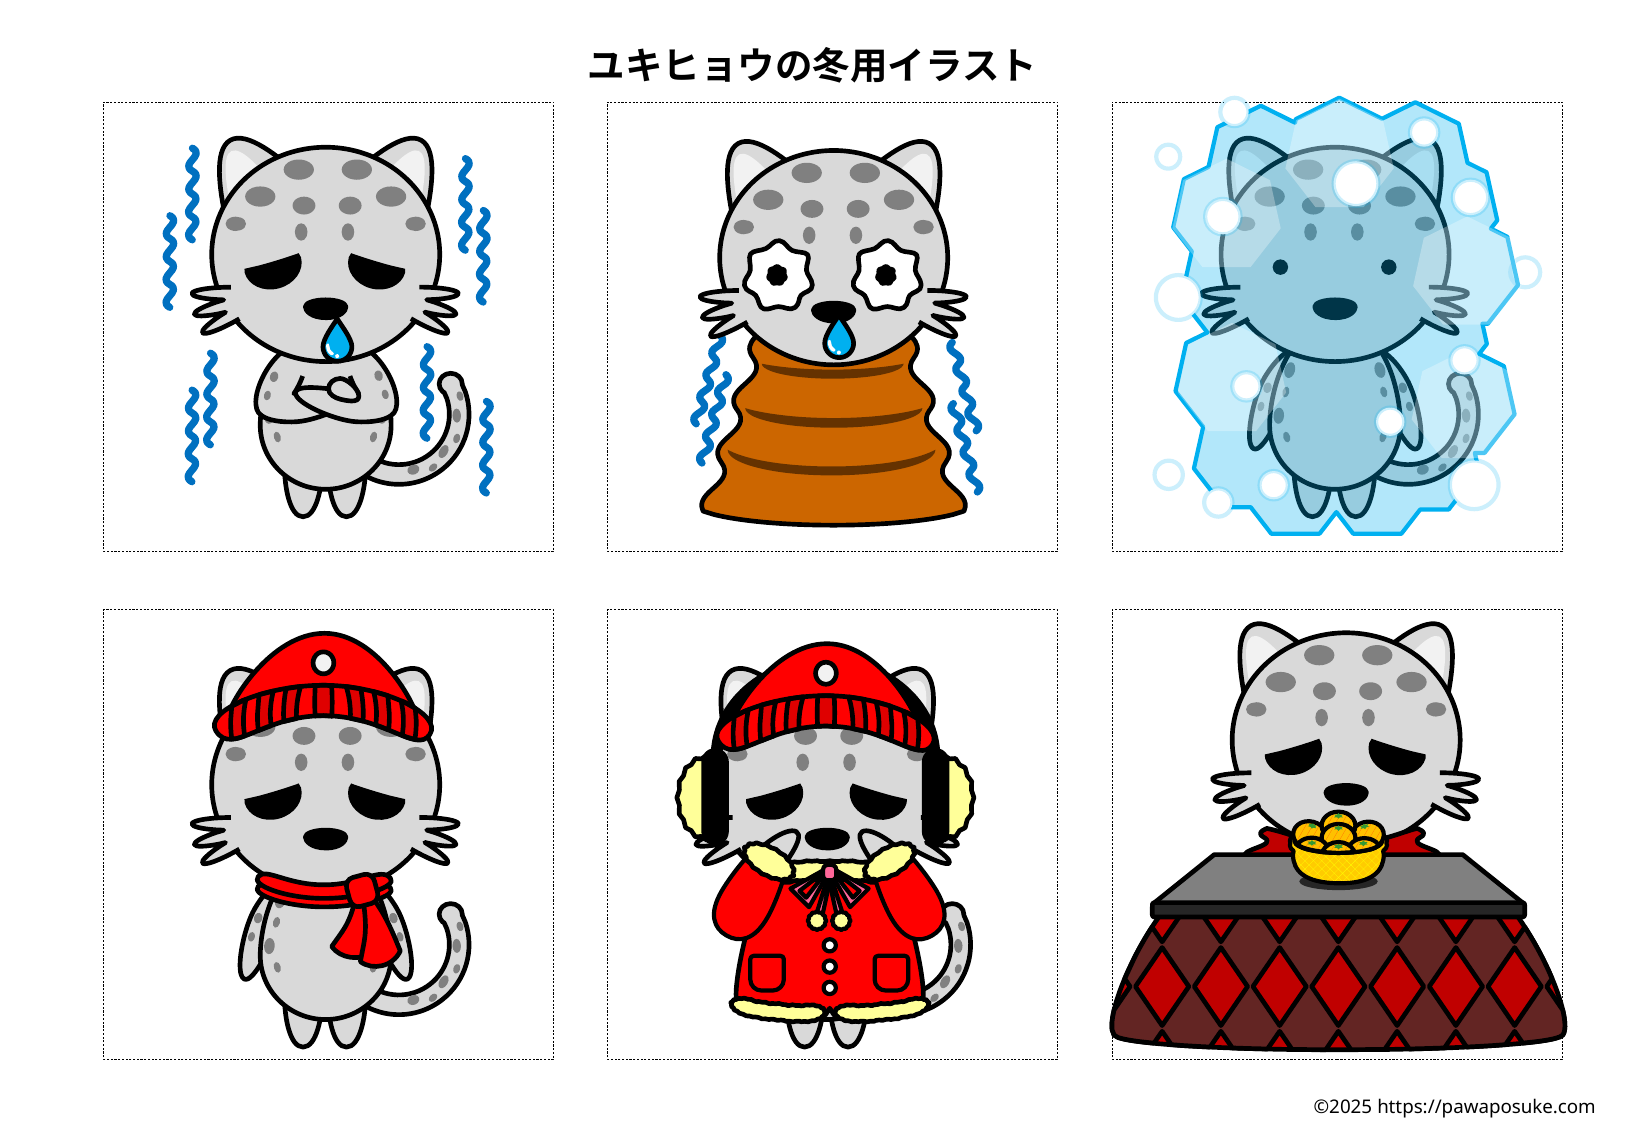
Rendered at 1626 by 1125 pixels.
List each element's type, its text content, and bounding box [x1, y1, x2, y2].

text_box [1111, 621, 1566, 1050]
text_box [165, 135, 491, 518]
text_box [701, 138, 970, 526]
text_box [676, 643, 975, 1048]
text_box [1154, 97, 1541, 534]
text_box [193, 633, 470, 1048]
text_box ユキヒョウの冬用イラスト [573, 34, 1052, 95]
